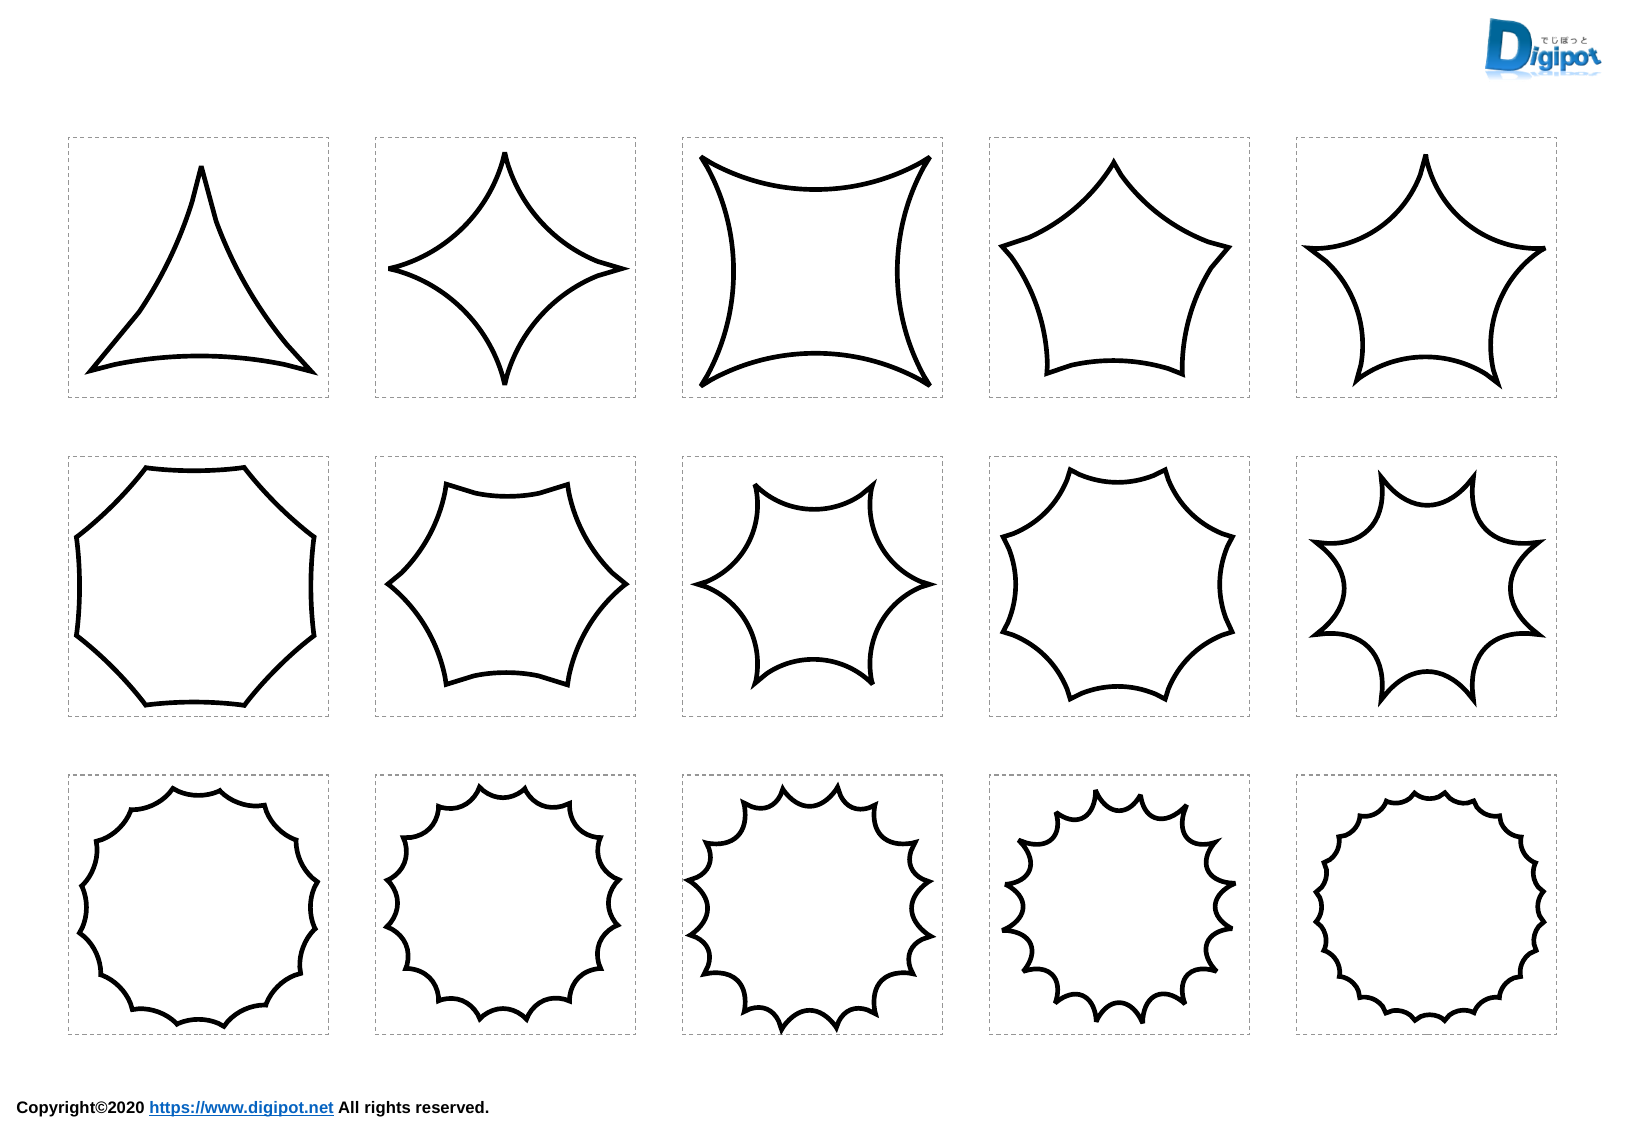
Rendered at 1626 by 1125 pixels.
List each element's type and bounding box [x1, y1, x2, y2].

text_box [694, 482, 934, 687]
text_box [78, 787, 319, 1028]
text_box [685, 784, 934, 1033]
text_box [384, 785, 621, 1022]
text_box [1314, 791, 1546, 1023]
text_box [1305, 154, 1546, 386]
text_box [1312, 473, 1543, 704]
text_box [386, 482, 628, 687]
text_box [87, 165, 315, 374]
text_box [1001, 789, 1236, 1024]
text_box [75, 466, 316, 707]
text_box [1000, 160, 1231, 376]
picture [1485, 18, 1602, 82]
text_box [388, 152, 626, 386]
text_box [1001, 468, 1234, 701]
text_box [699, 155, 931, 387]
